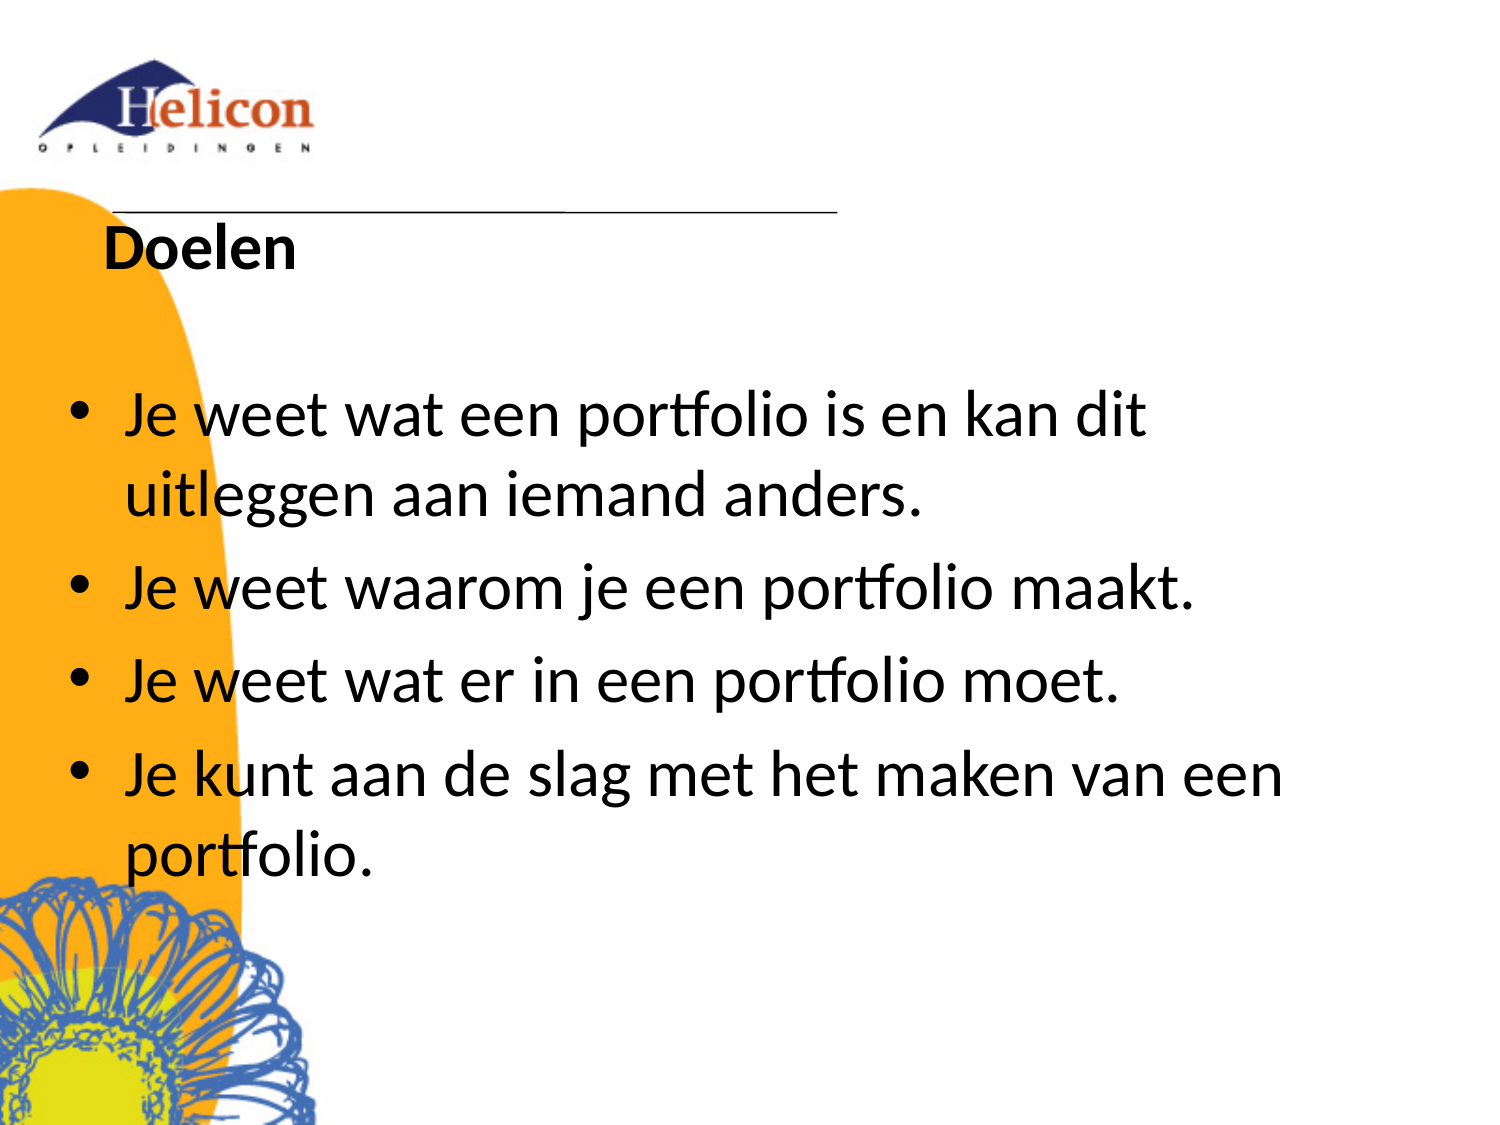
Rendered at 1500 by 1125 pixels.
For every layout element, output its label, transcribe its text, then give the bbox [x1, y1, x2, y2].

picture [0, 0, 1500, 1125]
list Je weet wat een portfolio is en kan dit uitleggen aan iemand anders. Je weet waarom je een portfolio maakt. Je weet wat er in een portfolio moet. Je kunt aan de slag met het maken van een portfolio. [53, 361, 1404, 975]
title Doelen [88, 196, 975, 291]
